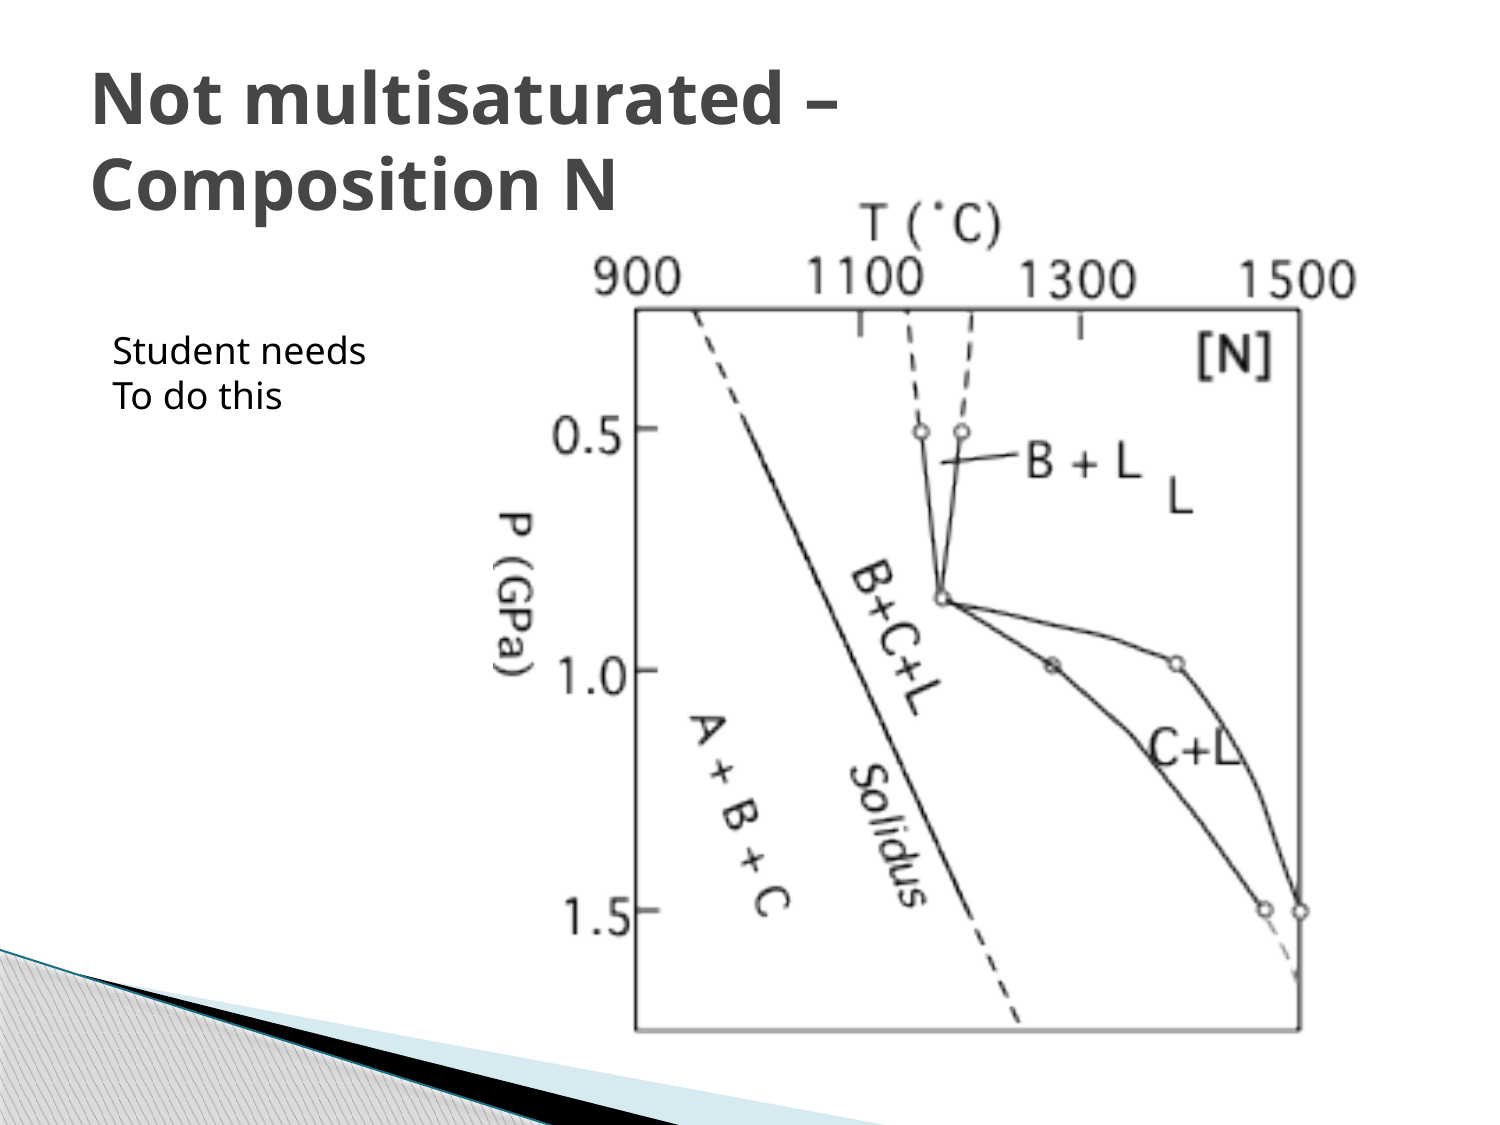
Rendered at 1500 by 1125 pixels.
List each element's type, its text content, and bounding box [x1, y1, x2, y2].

text_box Student needs To do this [97, 319, 382, 425]
picture [493, 192, 1365, 1040]
title Not multisaturated – Composition N [75, 45, 1425, 233]
